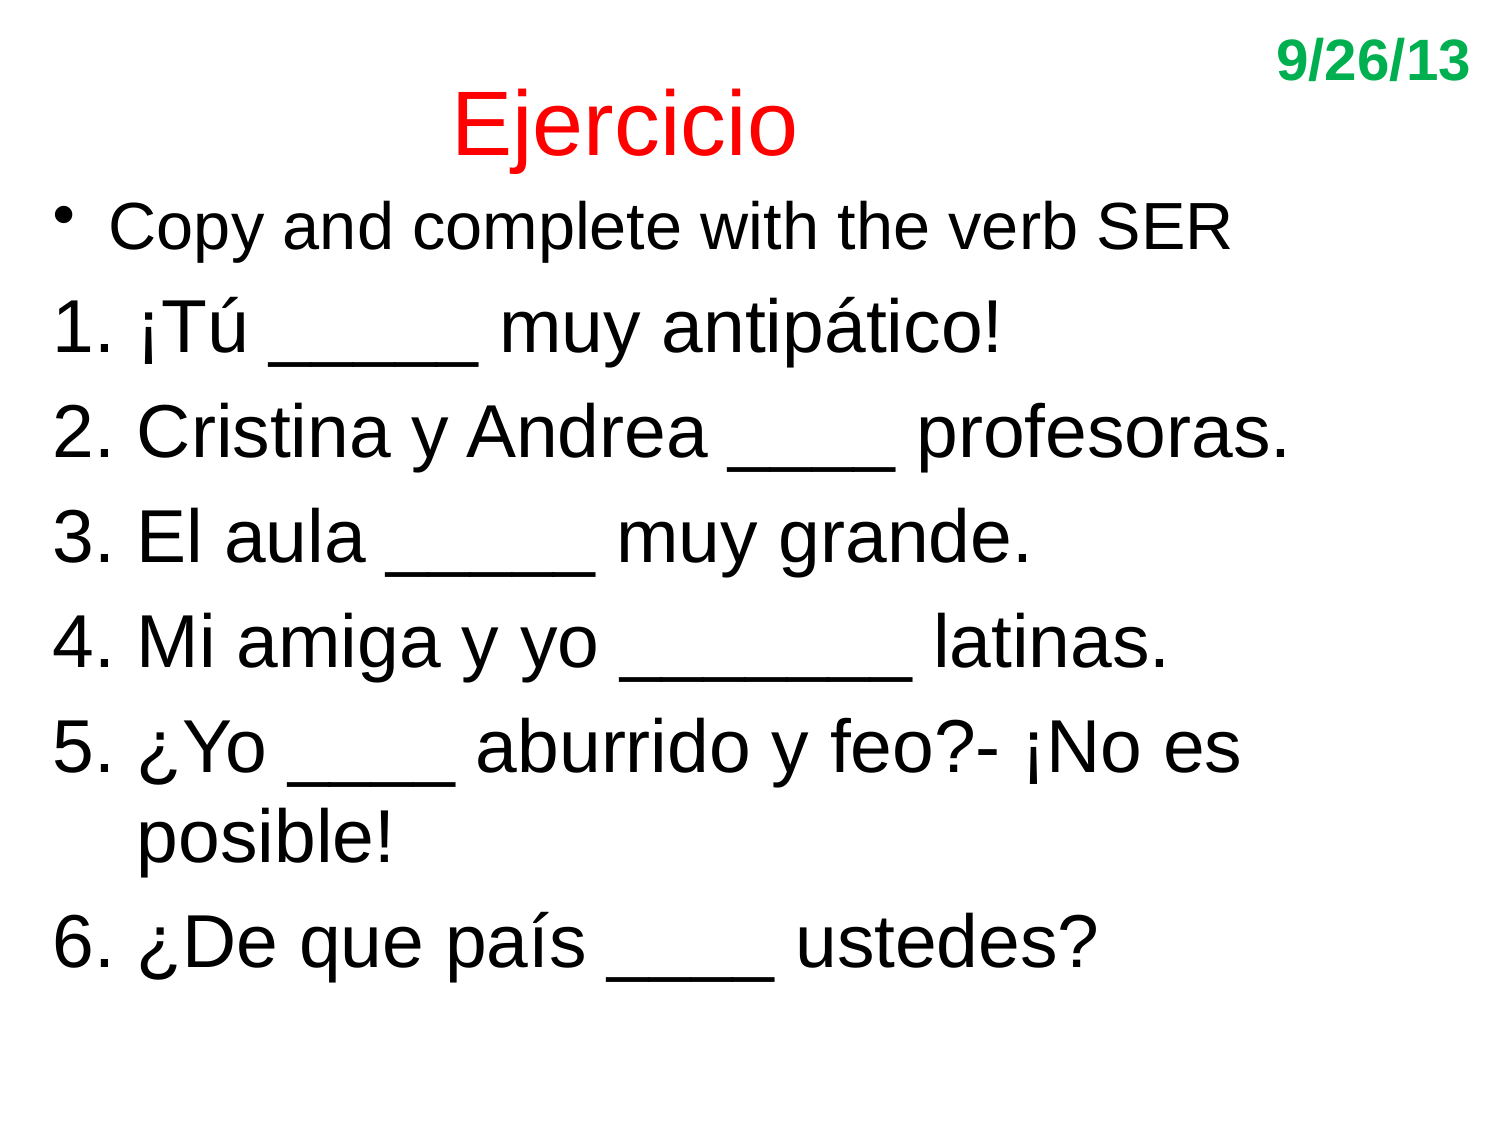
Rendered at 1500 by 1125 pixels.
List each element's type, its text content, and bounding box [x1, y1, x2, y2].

text_box 9/26/13 [1261, 14, 1487, 99]
title Ejercicio [0, 24, 1263, 213]
list Copy and complete with the verb SER ¡Tú _____ muy antipático! Cristina y Andrea ____ profesoras. El aula _____ muy grande. Mi amiga y yo _______ latinas. ¿Yo ____ aburrido y feo?- ¡No es posible! ¿De que país ____ ustedes? [37, 174, 1388, 850]
